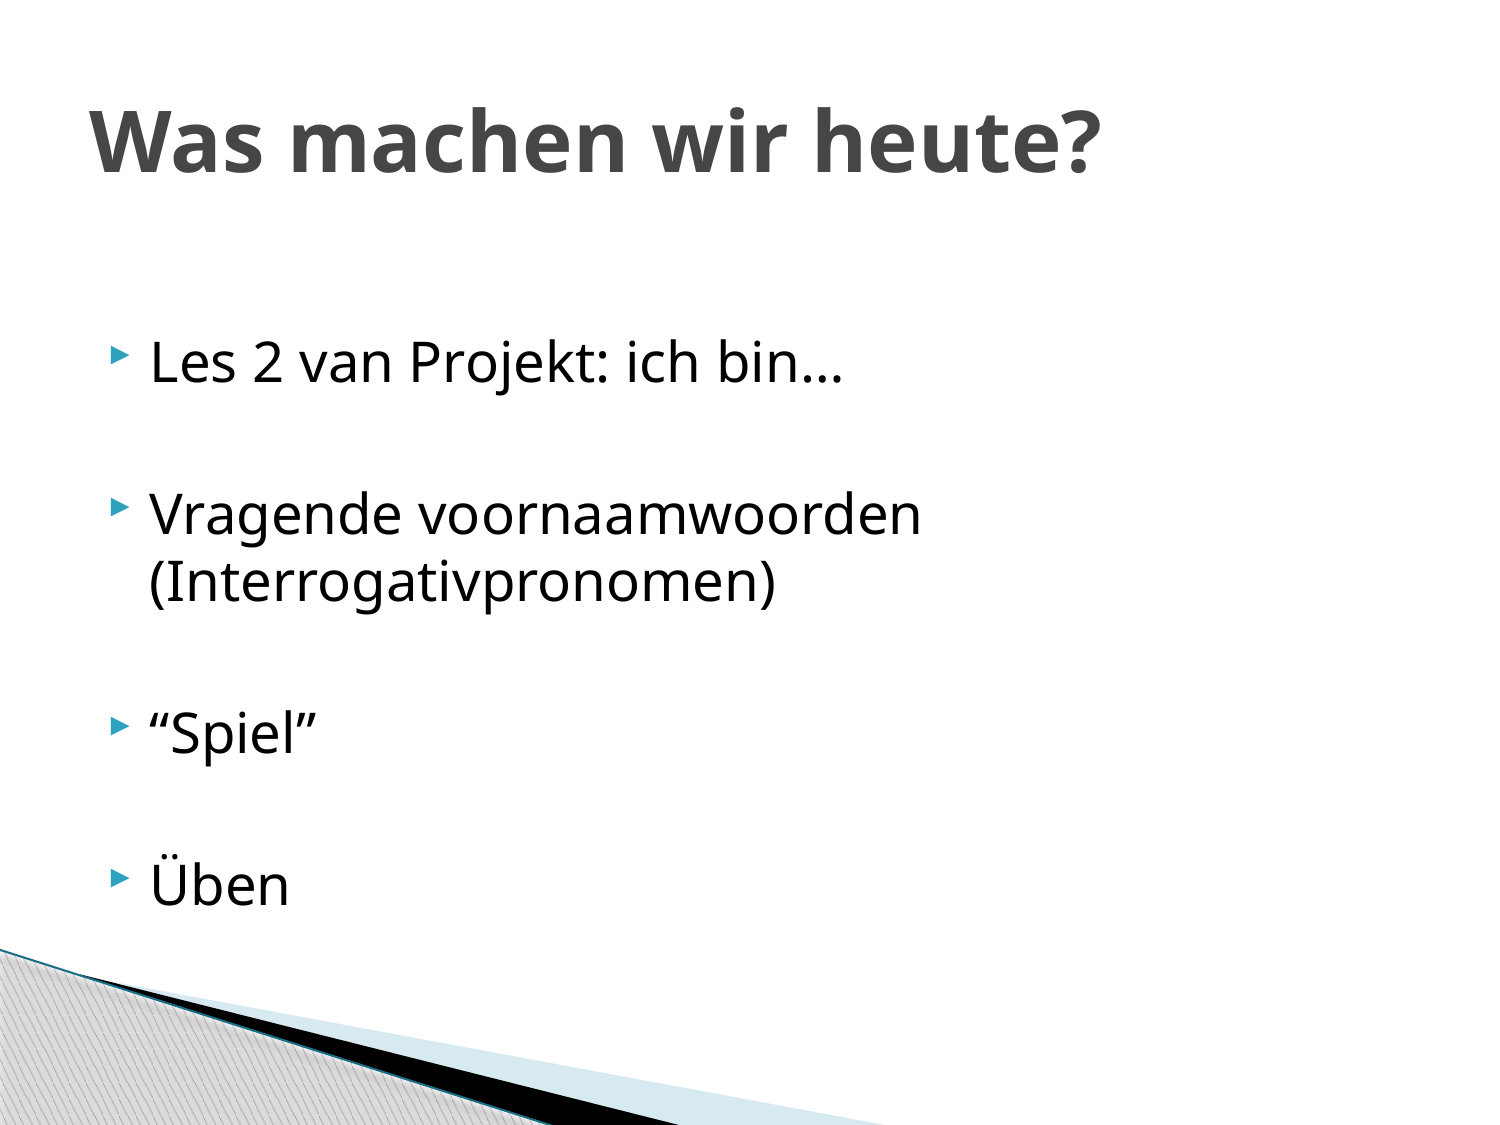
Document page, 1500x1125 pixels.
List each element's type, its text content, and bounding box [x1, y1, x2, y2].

title Was machen wir heute? [75, 45, 1425, 233]
list Les 2 van Projekt: ich bin… Vragende voornaamwoorden (Interrogativpronomen) “Spiel” Üben [75, 243, 1425, 986]
